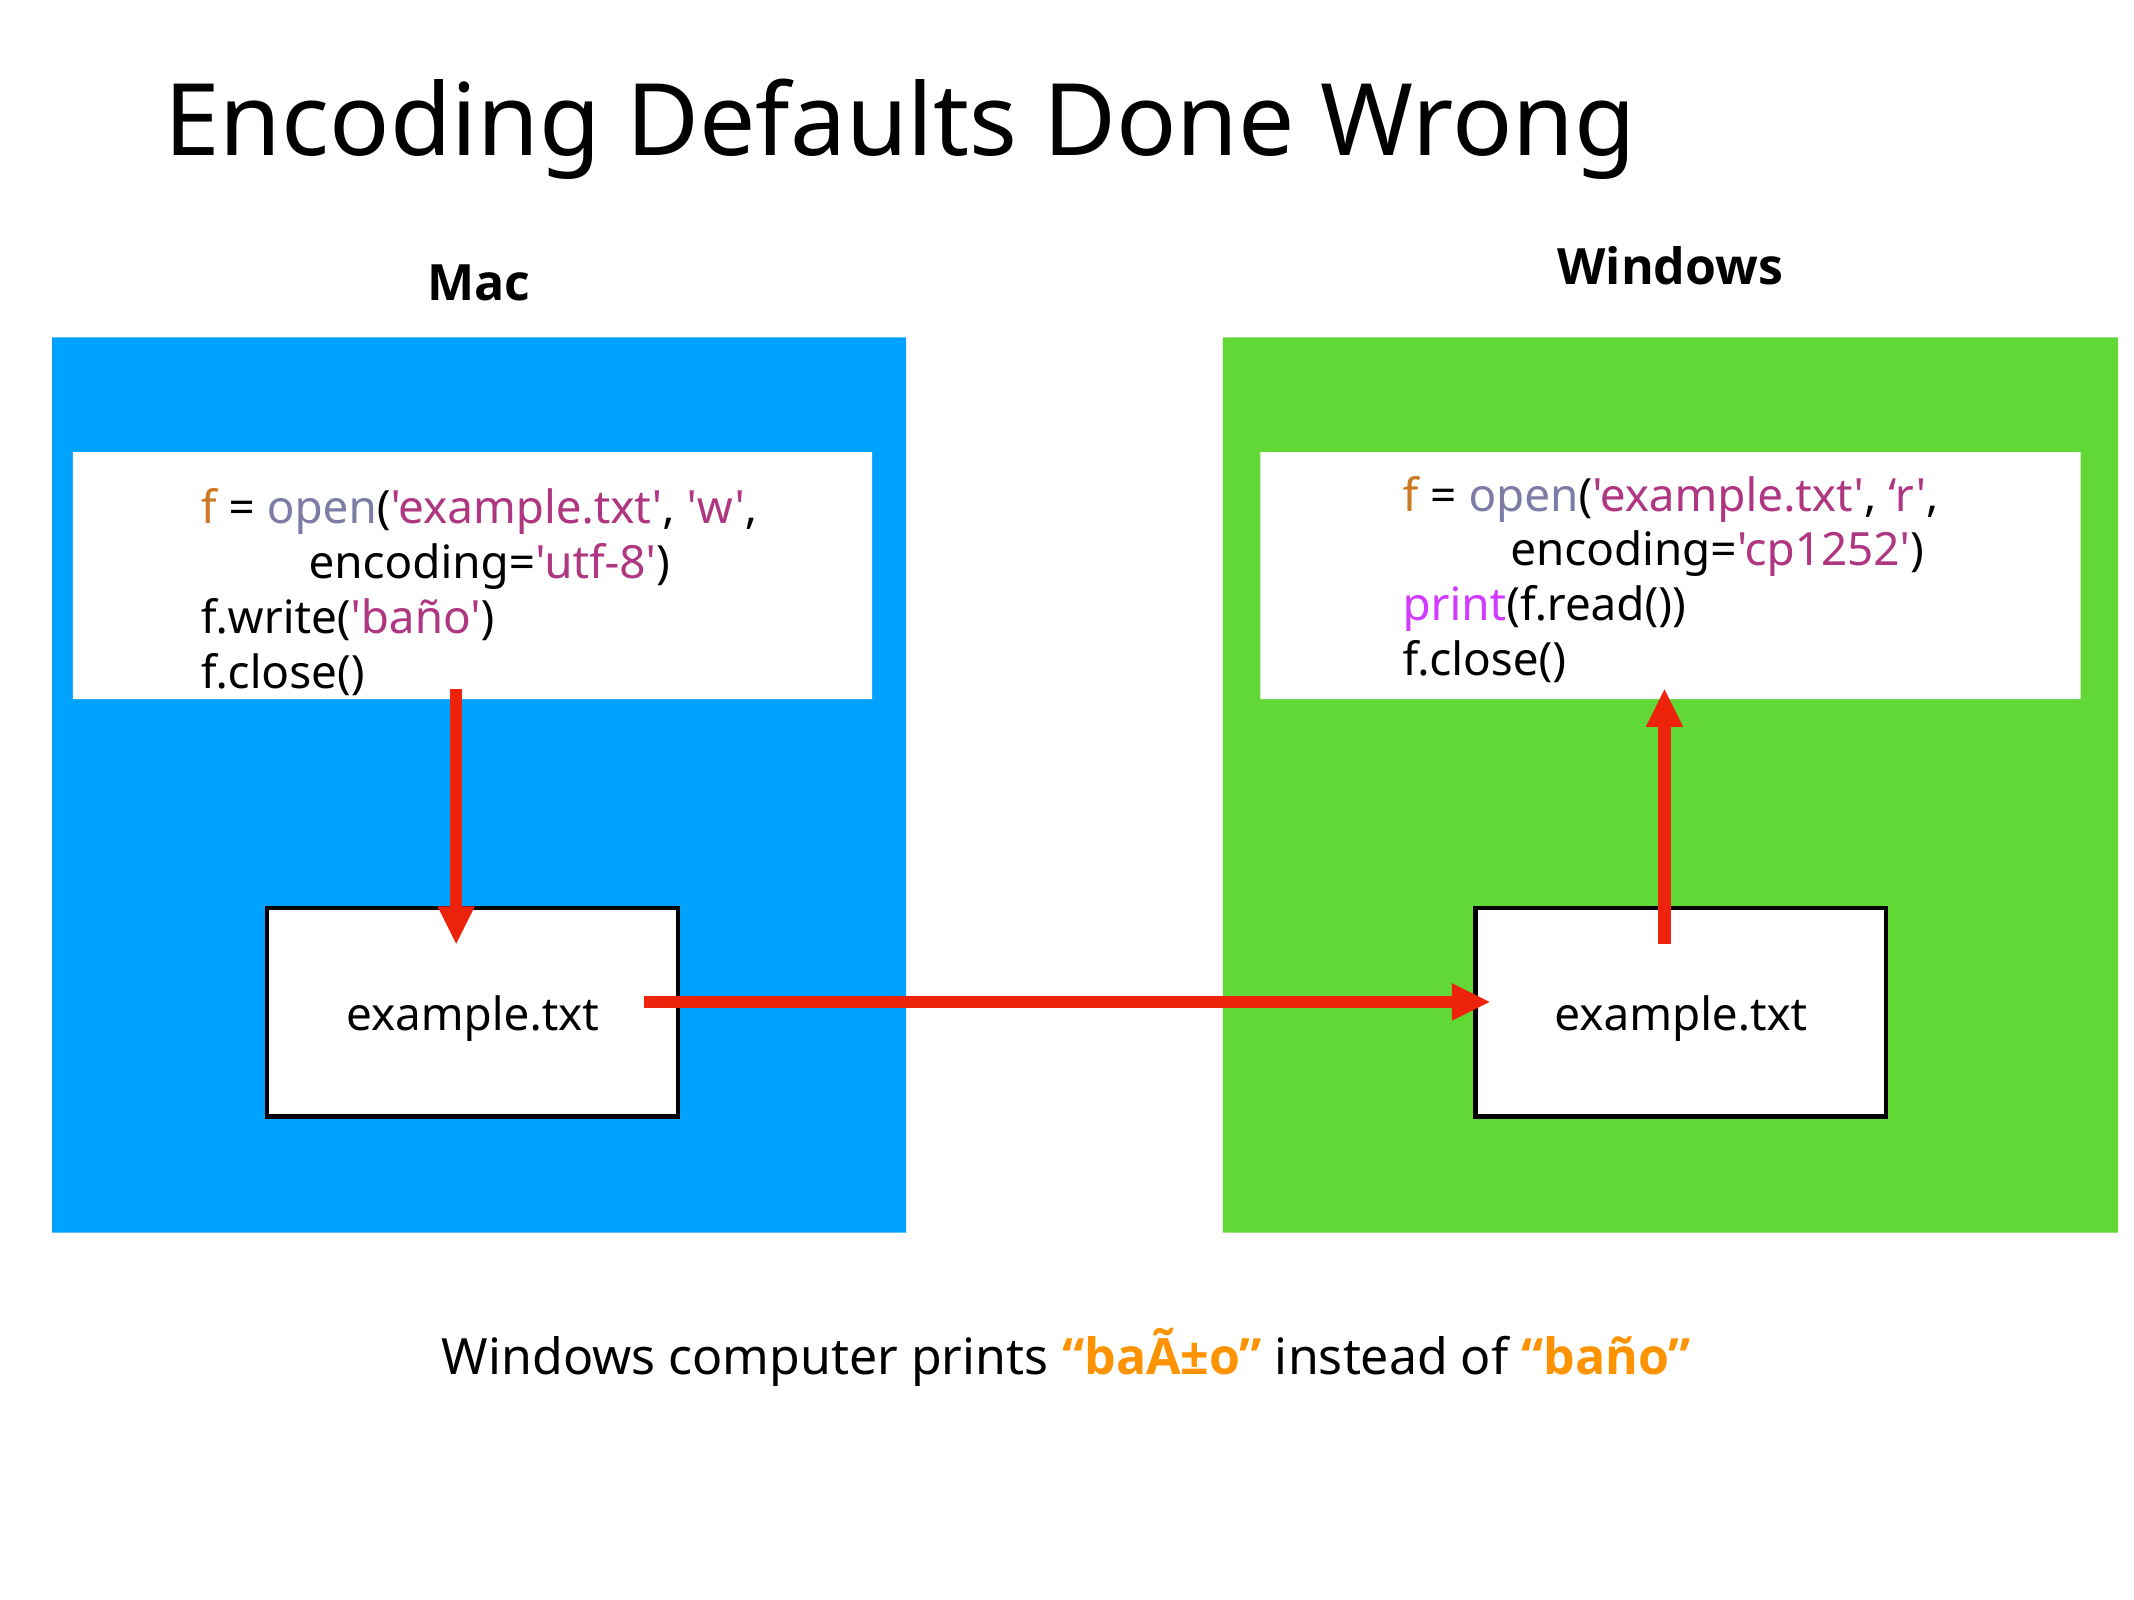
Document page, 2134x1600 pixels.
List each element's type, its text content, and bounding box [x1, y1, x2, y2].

text_box [643, 995, 1490, 1009]
text_box example.txt [1475, 908, 1887, 1117]
title Encoding Defaults Done Wrong [155, 41, 1978, 191]
text_box [450, 689, 463, 944]
text_box f = open('example.txt', ‘r', encoding='cp1252') print(f.read()) f.close() [1394, 456, 1947, 694]
text_box Windows [1549, 226, 1792, 303]
text_box Mac [419, 242, 540, 319]
text_box example.txt [267, 908, 678, 1117]
text_box f = open('example.txt', 'w', encoding='utf-8') f.write('baño') f.close() [192, 469, 766, 706]
text_box [1260, 452, 2081, 700]
text_box [52, 337, 907, 1233]
text_box Windows computer prints “baÃ±o” instead of “baño” [433, 1315, 1700, 1393]
text_box [1658, 689, 1671, 944]
text_box [1222, 337, 2119, 1233]
text_box [72, 452, 873, 700]
